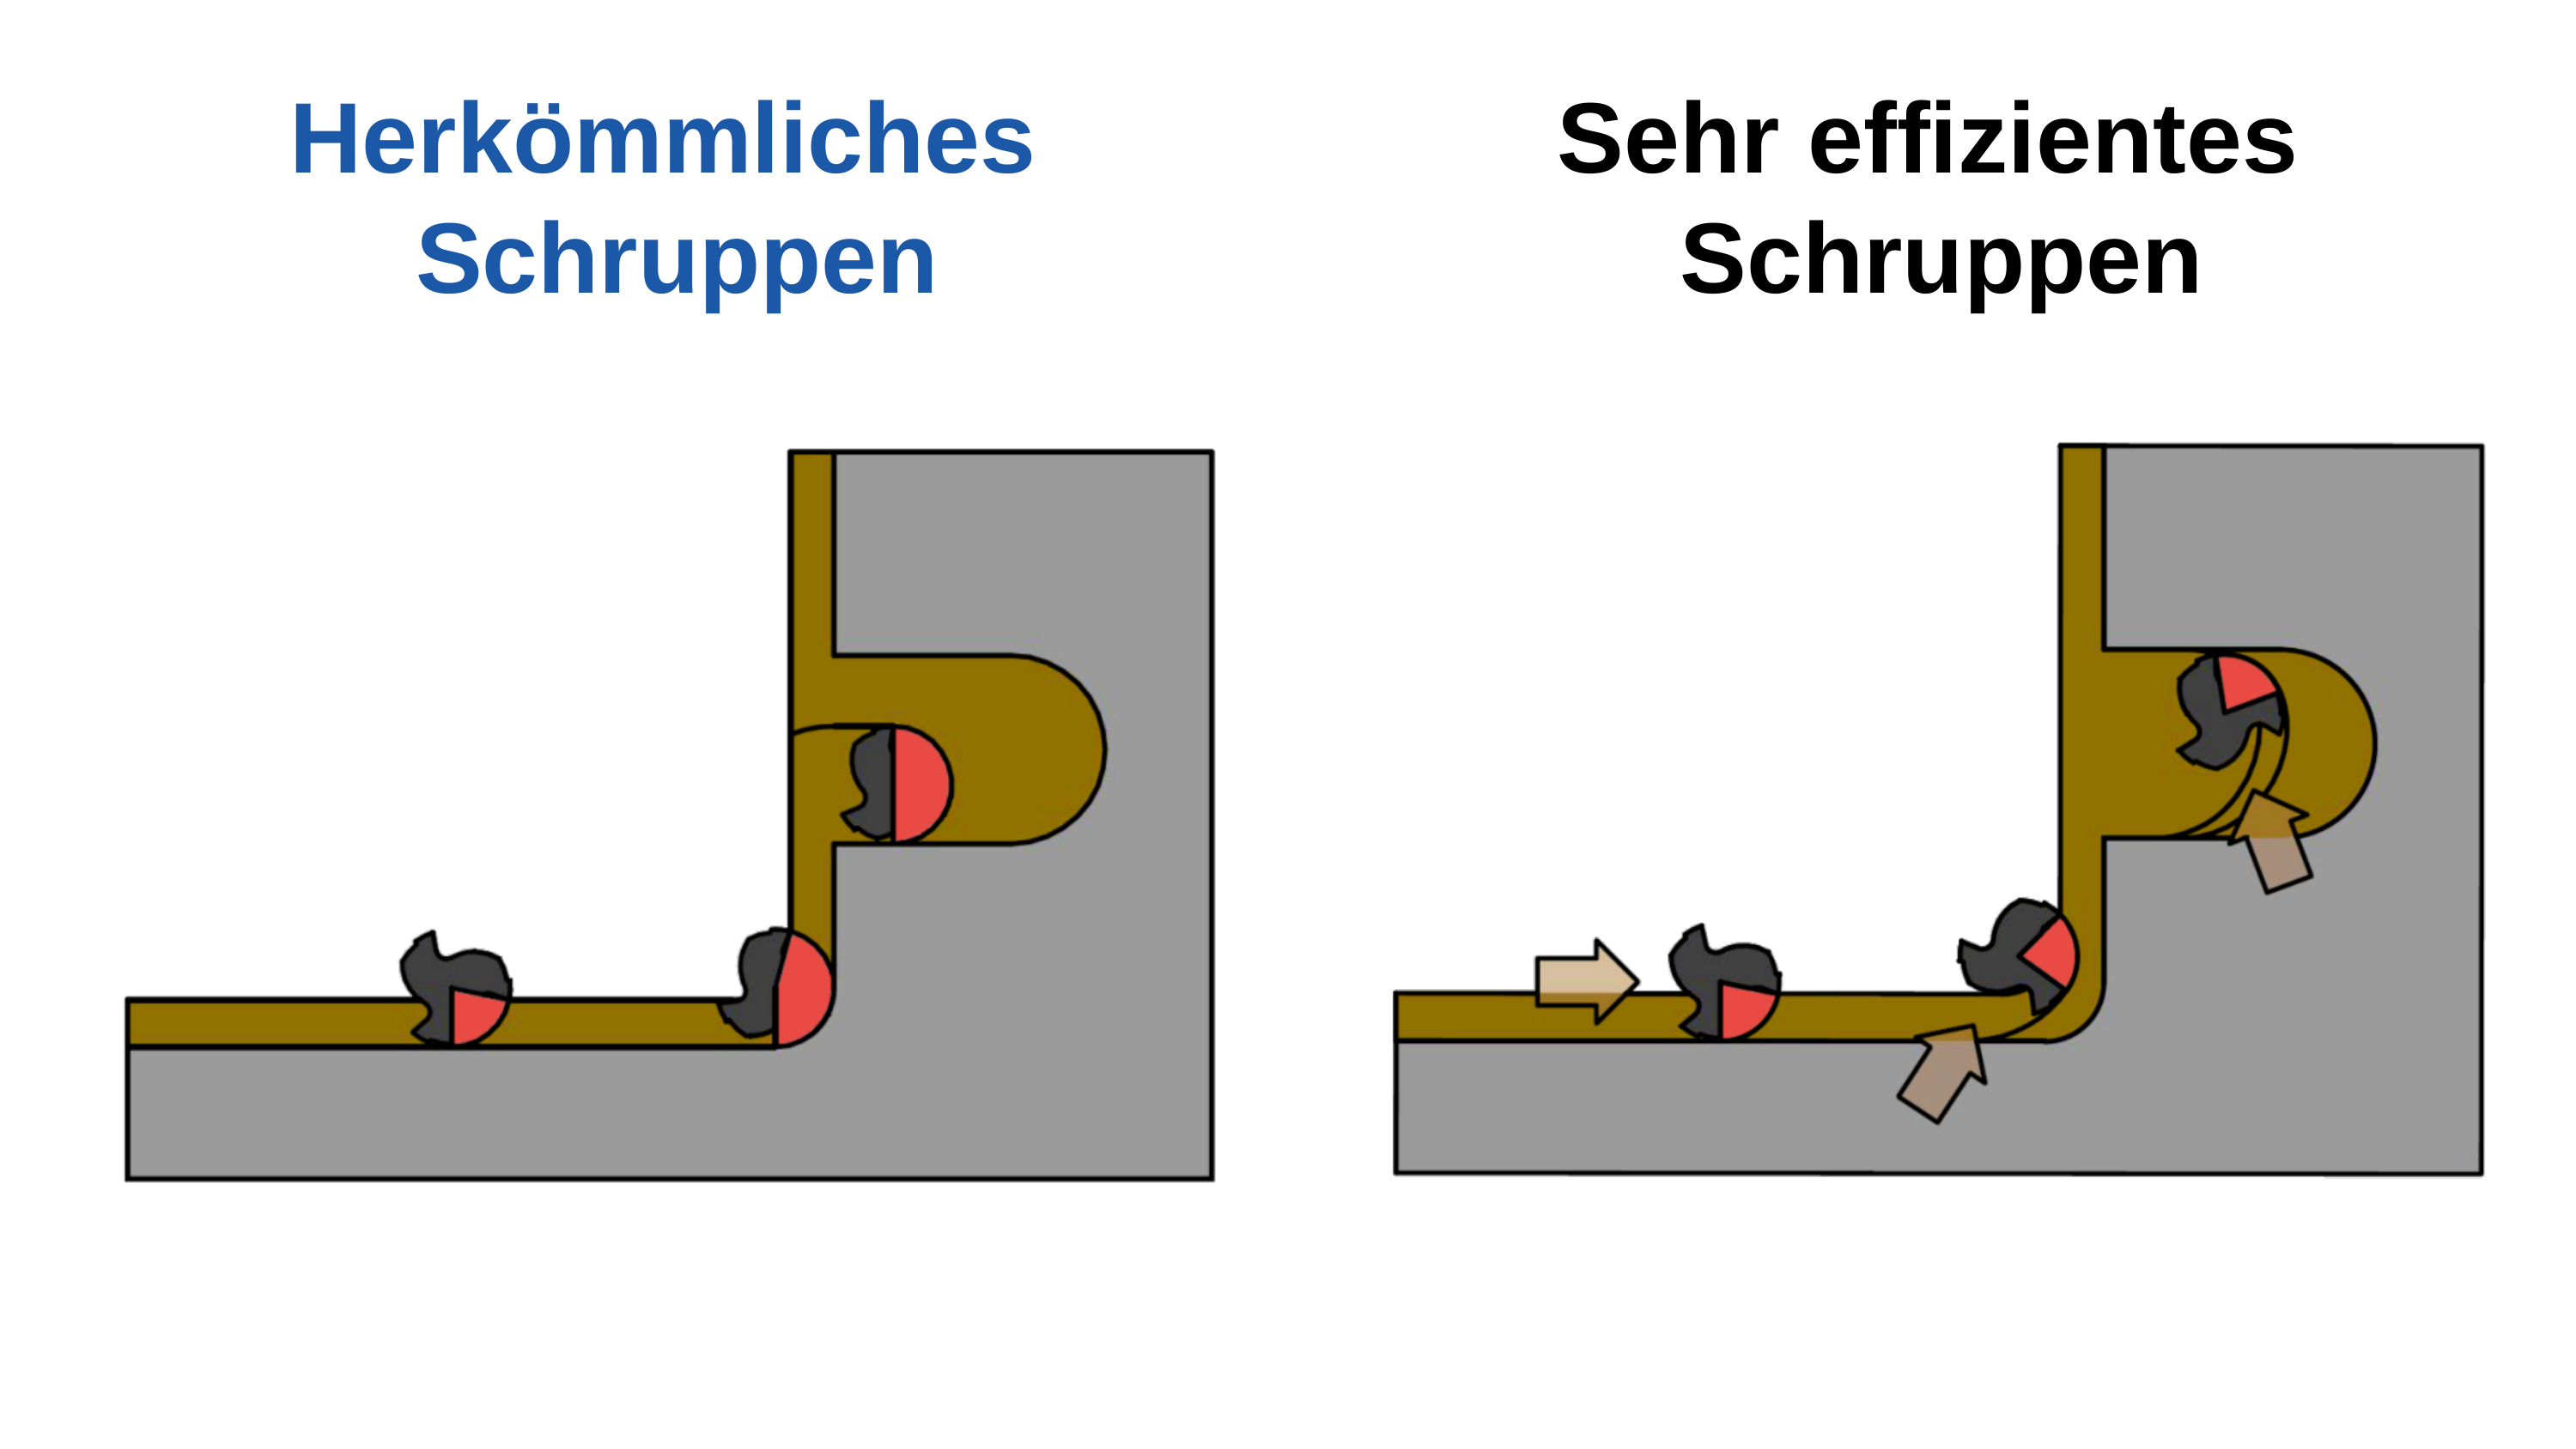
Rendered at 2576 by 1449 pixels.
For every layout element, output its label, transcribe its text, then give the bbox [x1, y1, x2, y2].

title Sehr effizientes Schruppen [1337, 64, 2518, 366]
picture [73, 394, 1282, 1225]
picture [1294, 366, 2561, 1241]
text_box Herkömmliches Schruppen [87, 64, 1268, 394]
